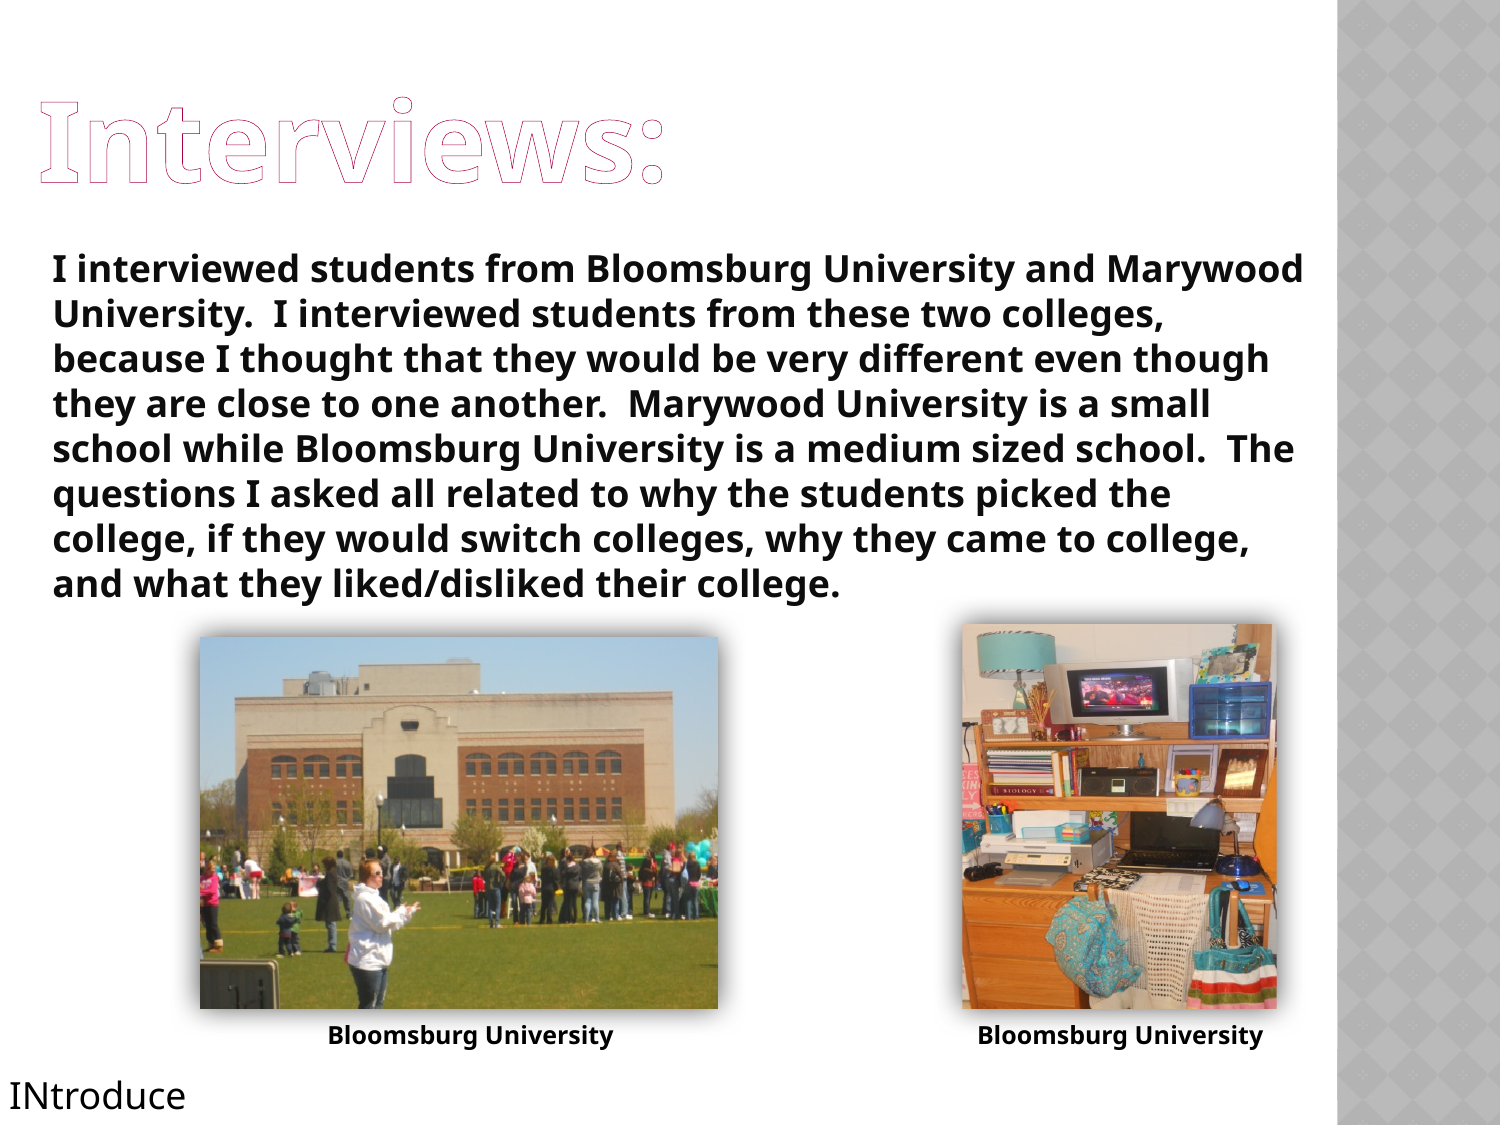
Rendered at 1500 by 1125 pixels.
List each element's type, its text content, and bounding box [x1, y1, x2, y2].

picture [199, 637, 719, 1010]
text_box Bloomsburg University [312, 1020, 713, 1058]
text_box INtroduce [0, 1064, 202, 1125]
text_box Interviews: [22, 62, 684, 213]
text_box I interviewed students from Bloomsburg University and Marywood University. I interviewed students from these two colleges, because I thought that they would be very different even though they are close to one another. Marywood University is a small school while Bloomsburg University is a medium sized school. The questions I asked all related to why the students picked the college, if they would switch colleges, why they came to college, and what they liked/disliked their college. [37, 237, 1325, 613]
text_box Bloomsburg University [962, 1012, 1326, 1058]
picture [962, 624, 1277, 1009]
